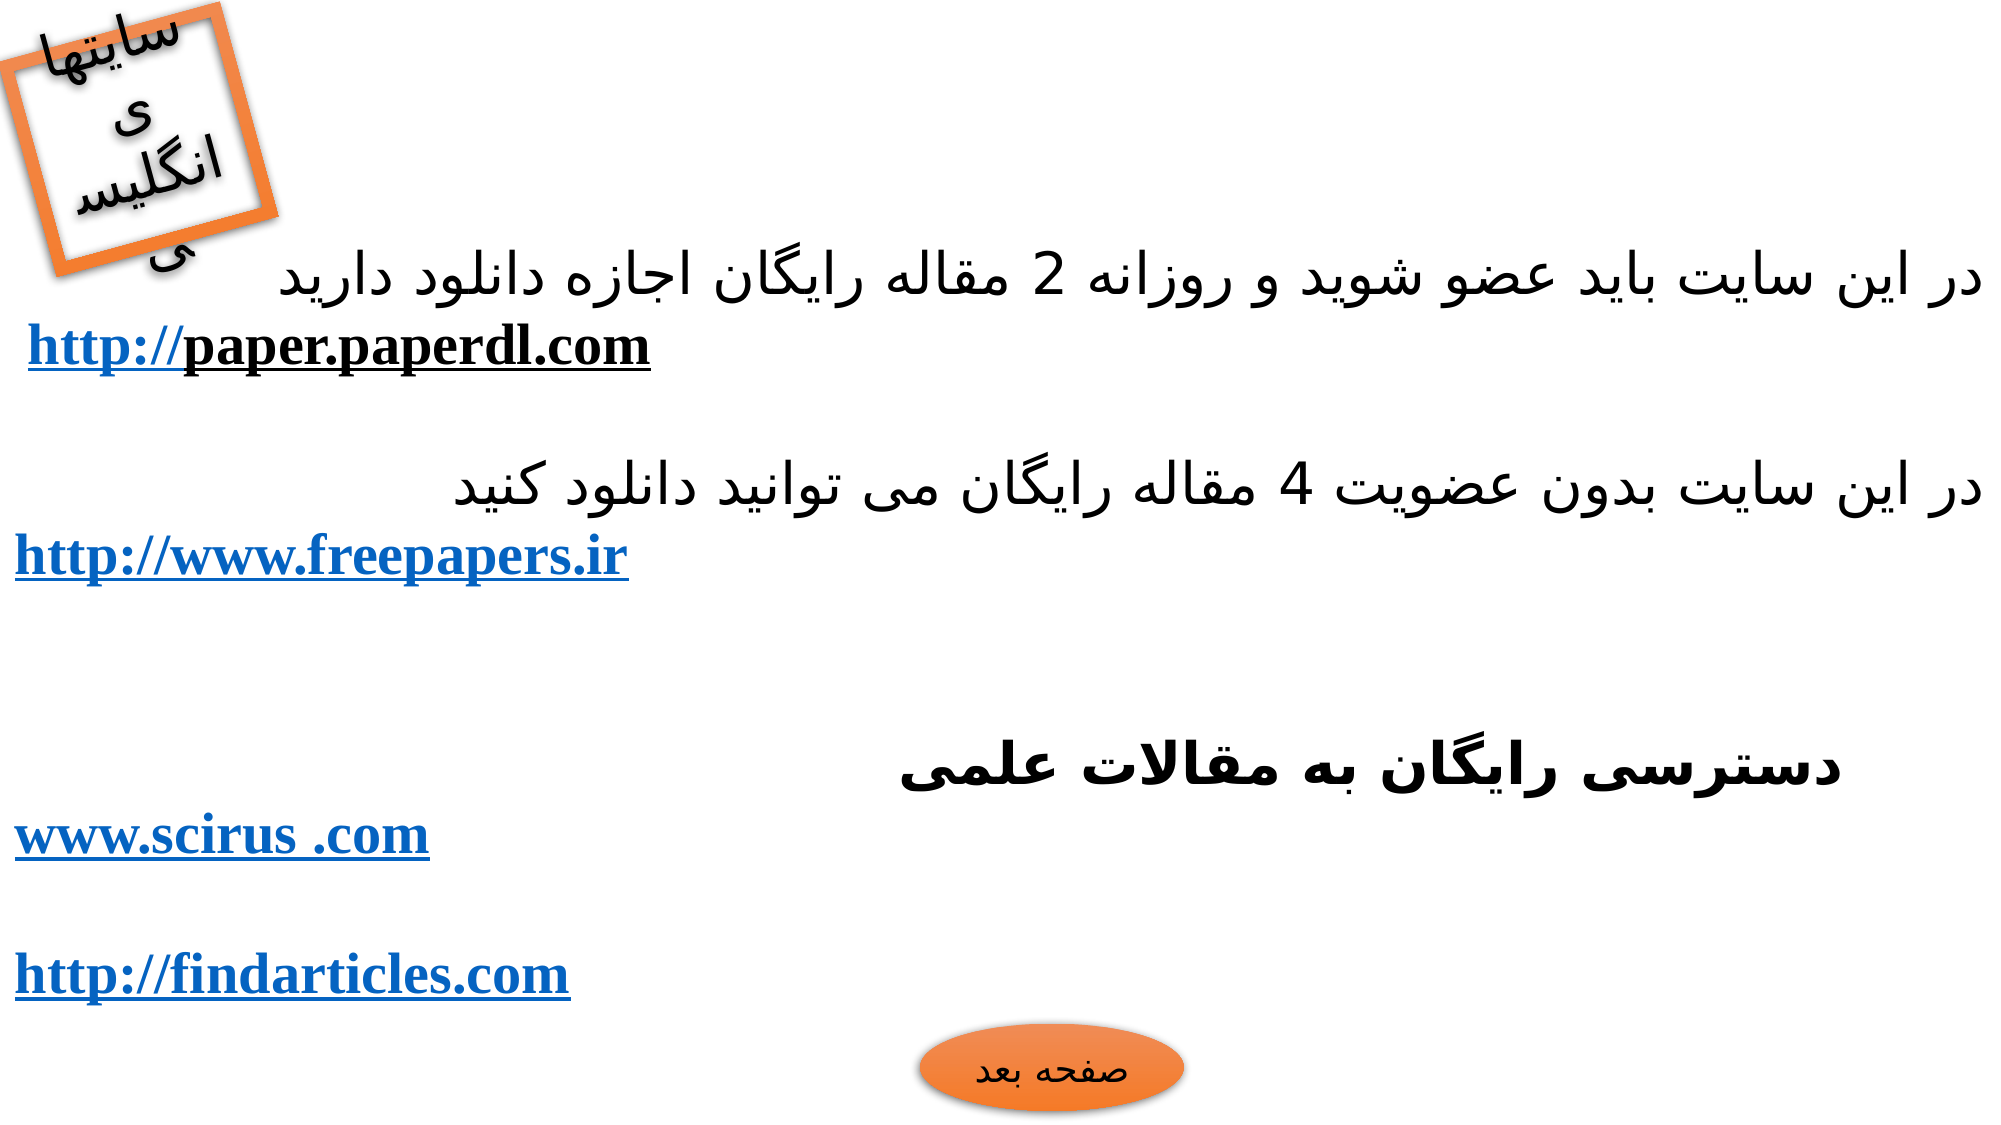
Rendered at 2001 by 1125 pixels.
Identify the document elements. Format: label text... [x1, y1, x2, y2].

text_box در این سایت باید عضو شوید و روزانه 2 مقاله رایگان اجازه دانلود دارید http://paper.paperdl.com در این سایت بدون عضویت 4 مقاله رایگان می توانید دانلود کنید http://www.freepapers.ir دسترسی‌ رایگان‌ به‌ مقالات‌ علمی www.scirus .com http://findarticles.com [0, 228, 2000, 1013]
text_box سایتهای انگلیسی [0, 1, 279, 277]
text_box صفحه بعد [920, 1023, 1184, 1111]
